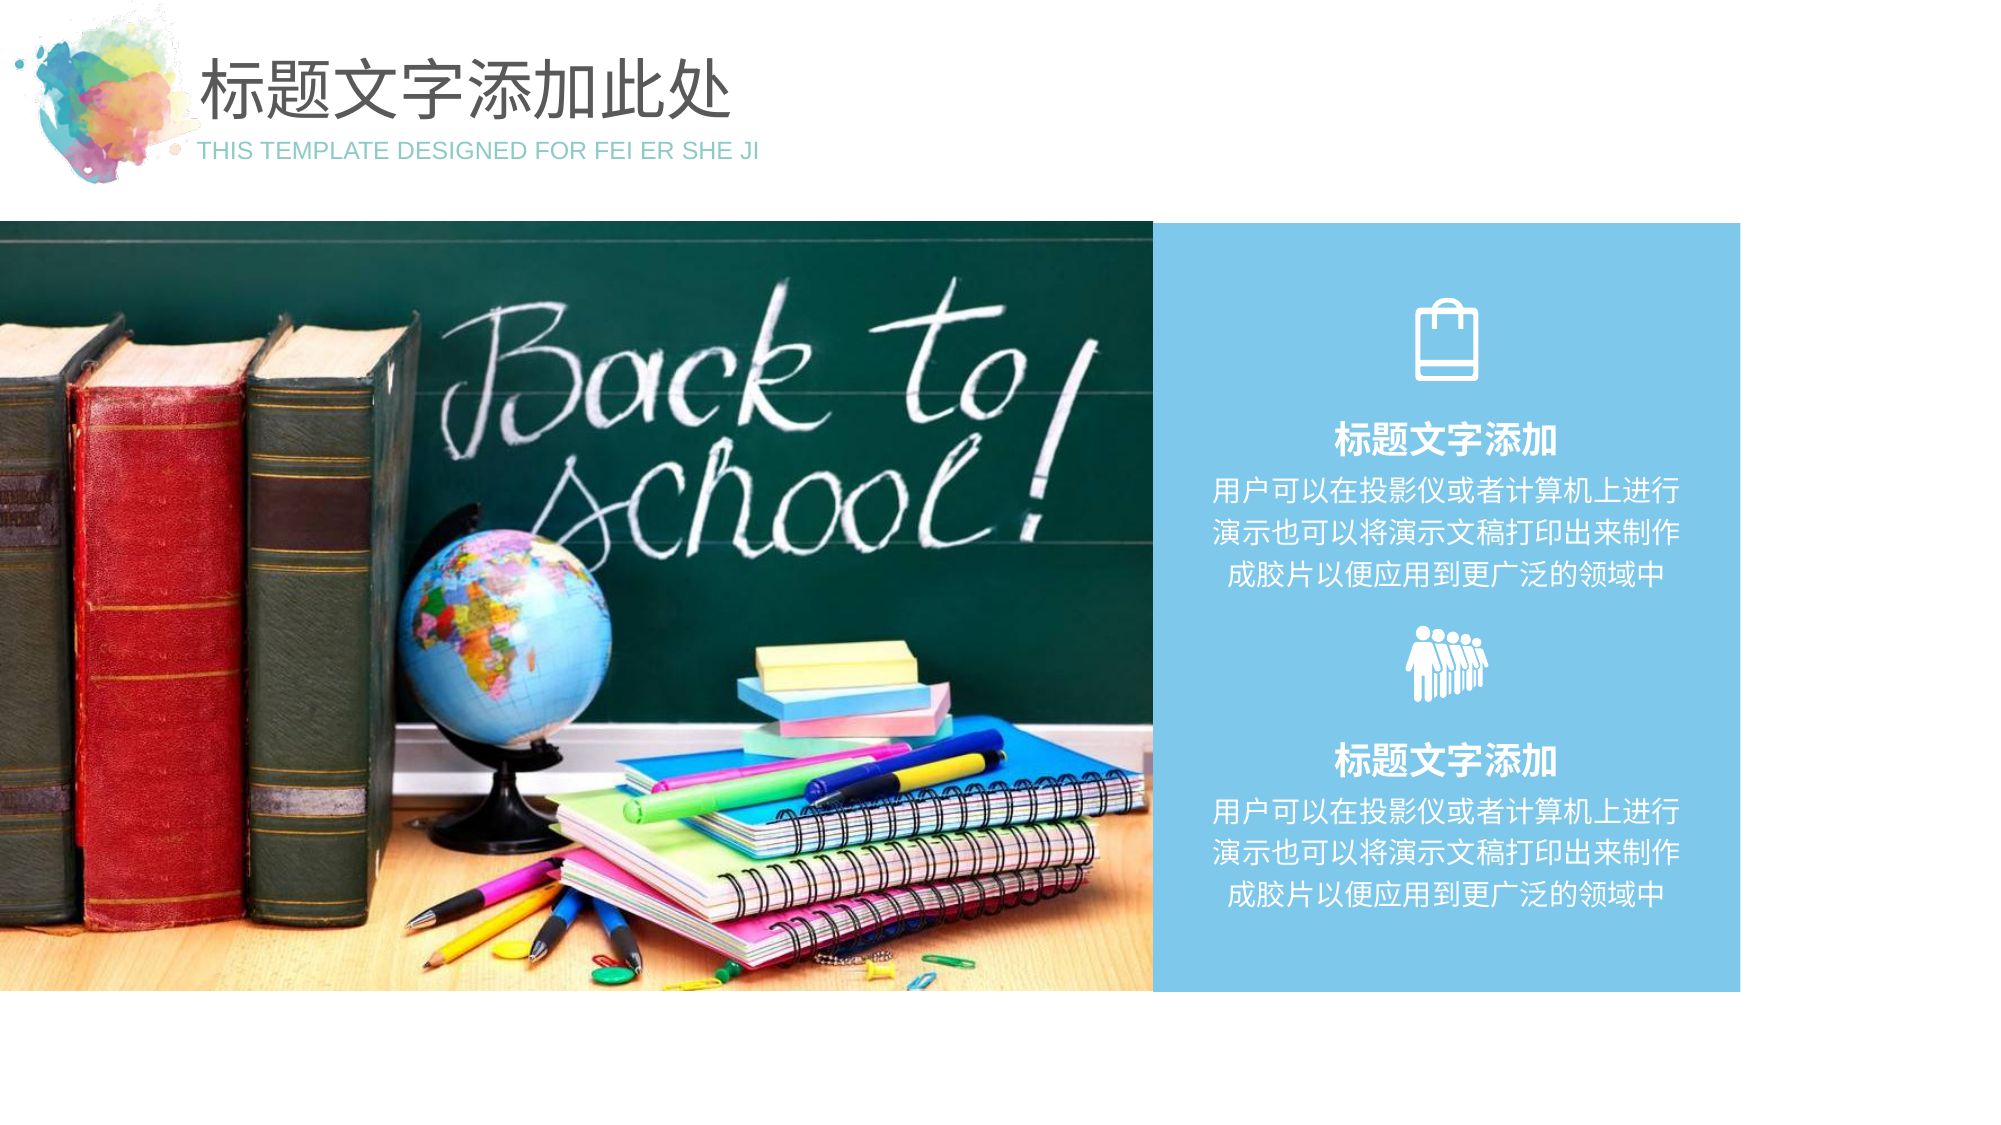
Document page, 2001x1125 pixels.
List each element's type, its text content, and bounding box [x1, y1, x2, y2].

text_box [1153, 223, 1741, 992]
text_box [1194, 399, 1700, 601]
text_box THIS TEMPLATE DESIGNED FOR FEI ER SHE JI [215, 126, 805, 172]
text_box 标题文字添加此处 [215, 40, 749, 126]
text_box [1194, 720, 1700, 921]
picture [0, 0, 215, 200]
picture [0, 221, 1154, 991]
